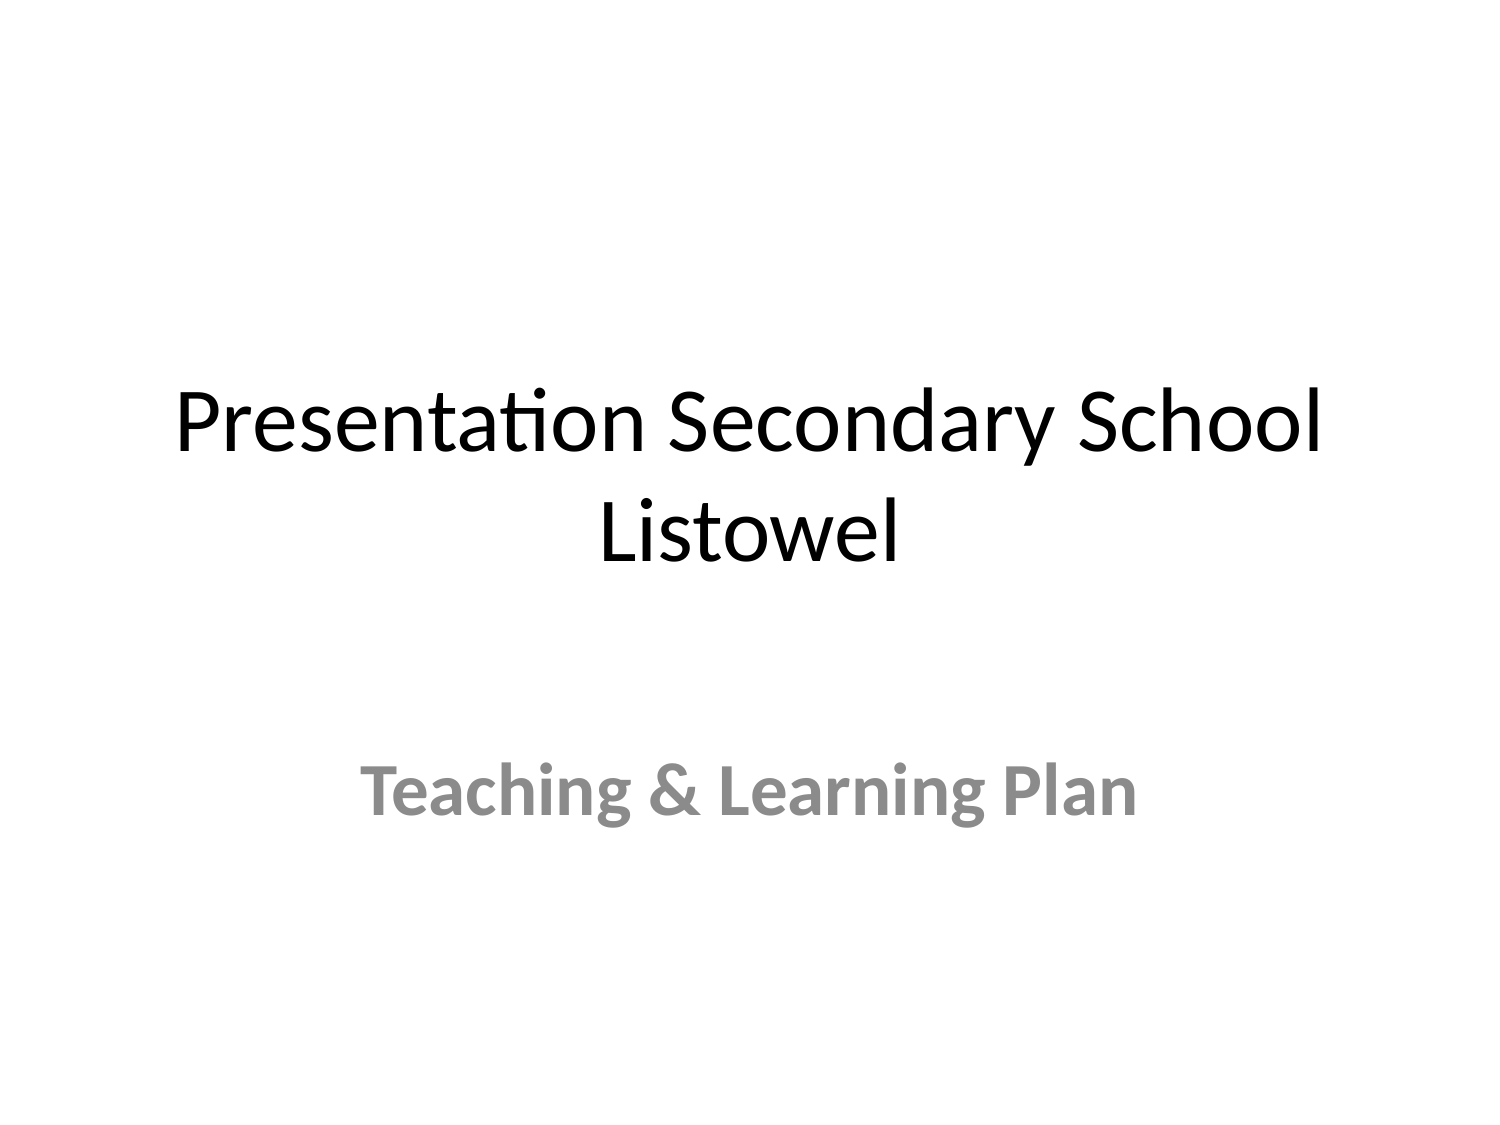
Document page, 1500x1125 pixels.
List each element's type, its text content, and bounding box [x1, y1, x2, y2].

title Presentation Secondary School Listowel [112, 349, 1388, 591]
subtitle Teaching & Learning Plan [225, 637, 1275, 925]
